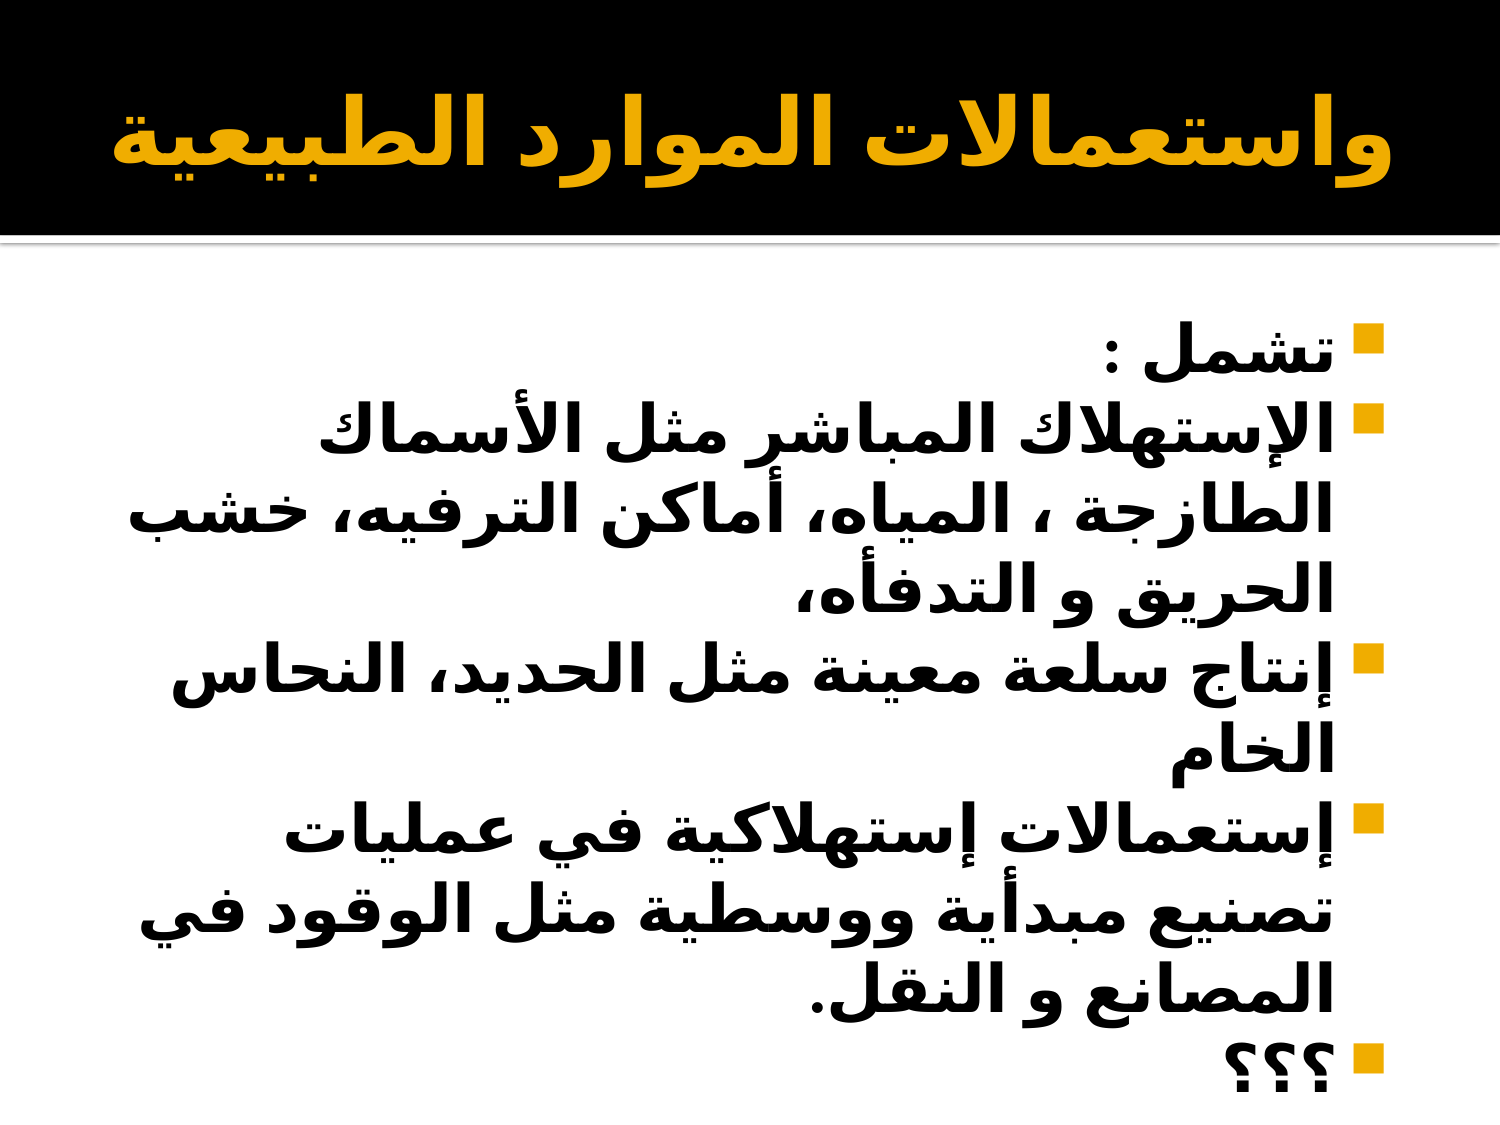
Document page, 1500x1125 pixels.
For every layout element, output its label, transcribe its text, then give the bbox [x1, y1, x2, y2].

list تشمل : الإستهلاك المباشر مثل الأسماك الطازجة ، المياه، أماكن الترفيه، خشب الحريق و التدفأه، إنتاج سلعة معينة مثل الحديد، النحاس الخام إستعمالات إستهلاكية في عمليات تصنيع مبدأية ووسطية مثل الوقود في المصانع و النقل. ؟؟؟ [75, 291, 1425, 1050]
title واستعمالات الموارد الطبيعية [75, 25, 1425, 231]
